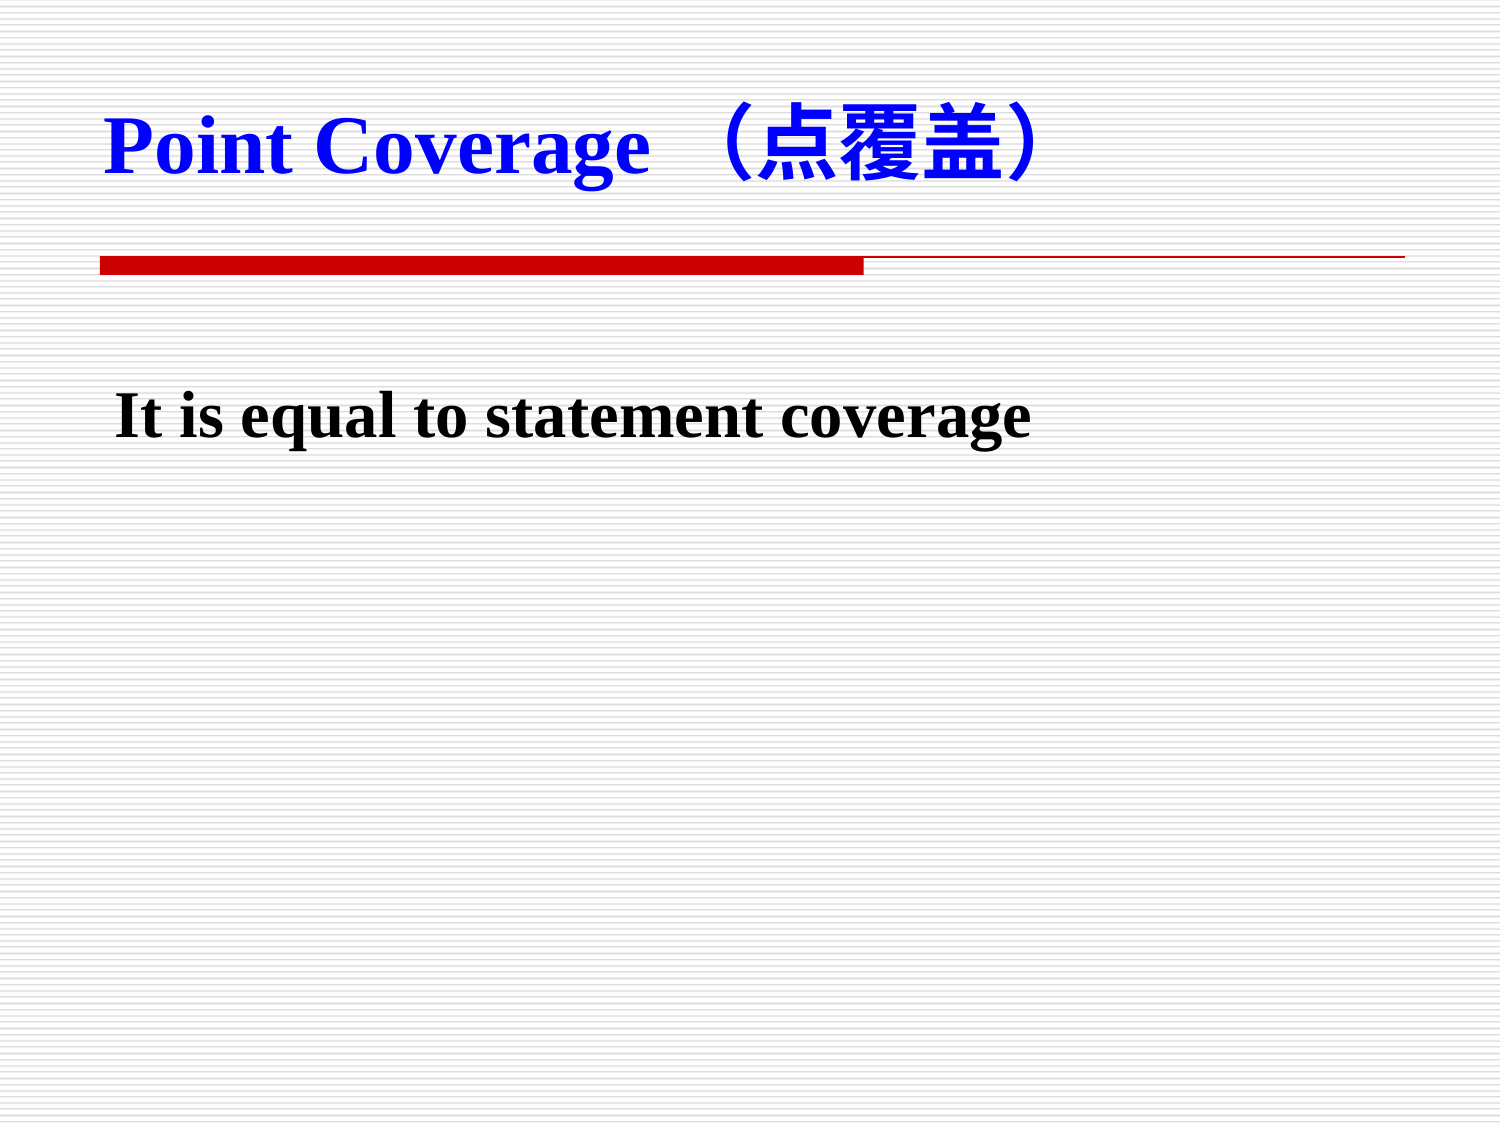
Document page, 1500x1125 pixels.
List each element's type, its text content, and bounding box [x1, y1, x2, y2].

text_box Point Coverage（点覆盖） [88, 82, 1104, 198]
text_box It is equal to statement coverage [100, 363, 1241, 458]
picture [0, 0, 1500, 1125]
